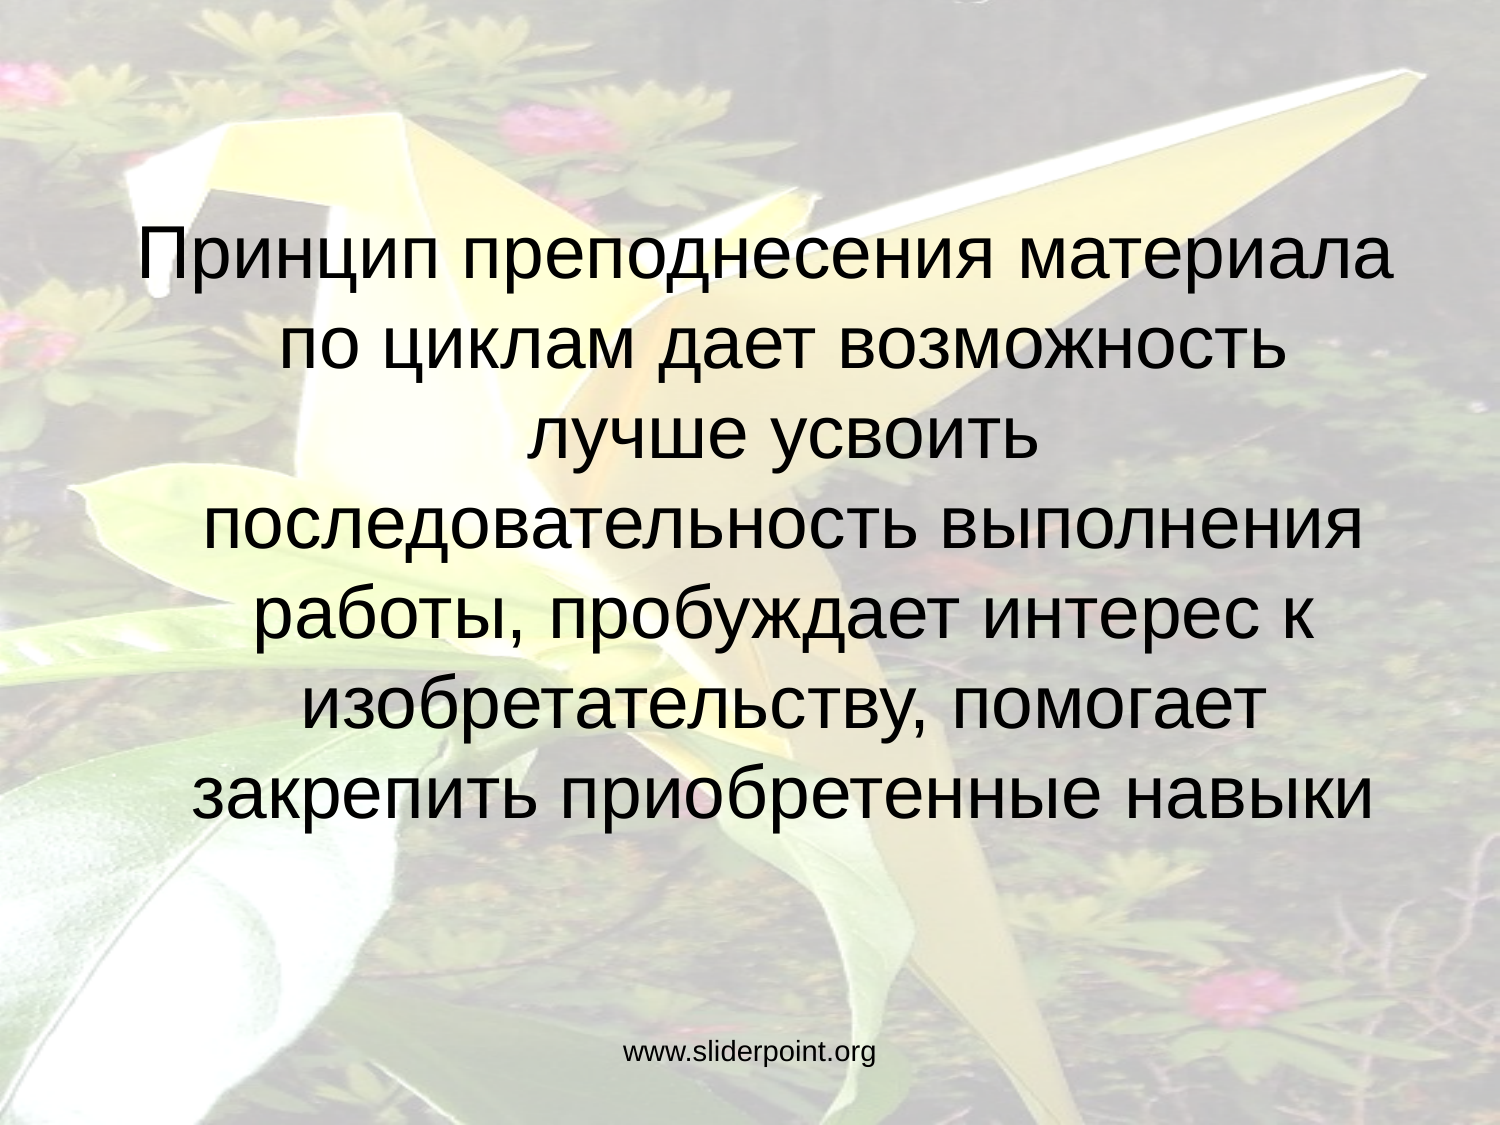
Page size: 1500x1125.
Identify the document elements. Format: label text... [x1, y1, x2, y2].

list Принцип преподнесения материала по циклам дает возможность лучше усвоить последовательность выполнения работы, пробуждает интерес к изобретательству, помогает закрепить приобретенные навыки [88, 196, 1424, 982]
footer www.sliderpoint.org [512, 1024, 988, 1103]
